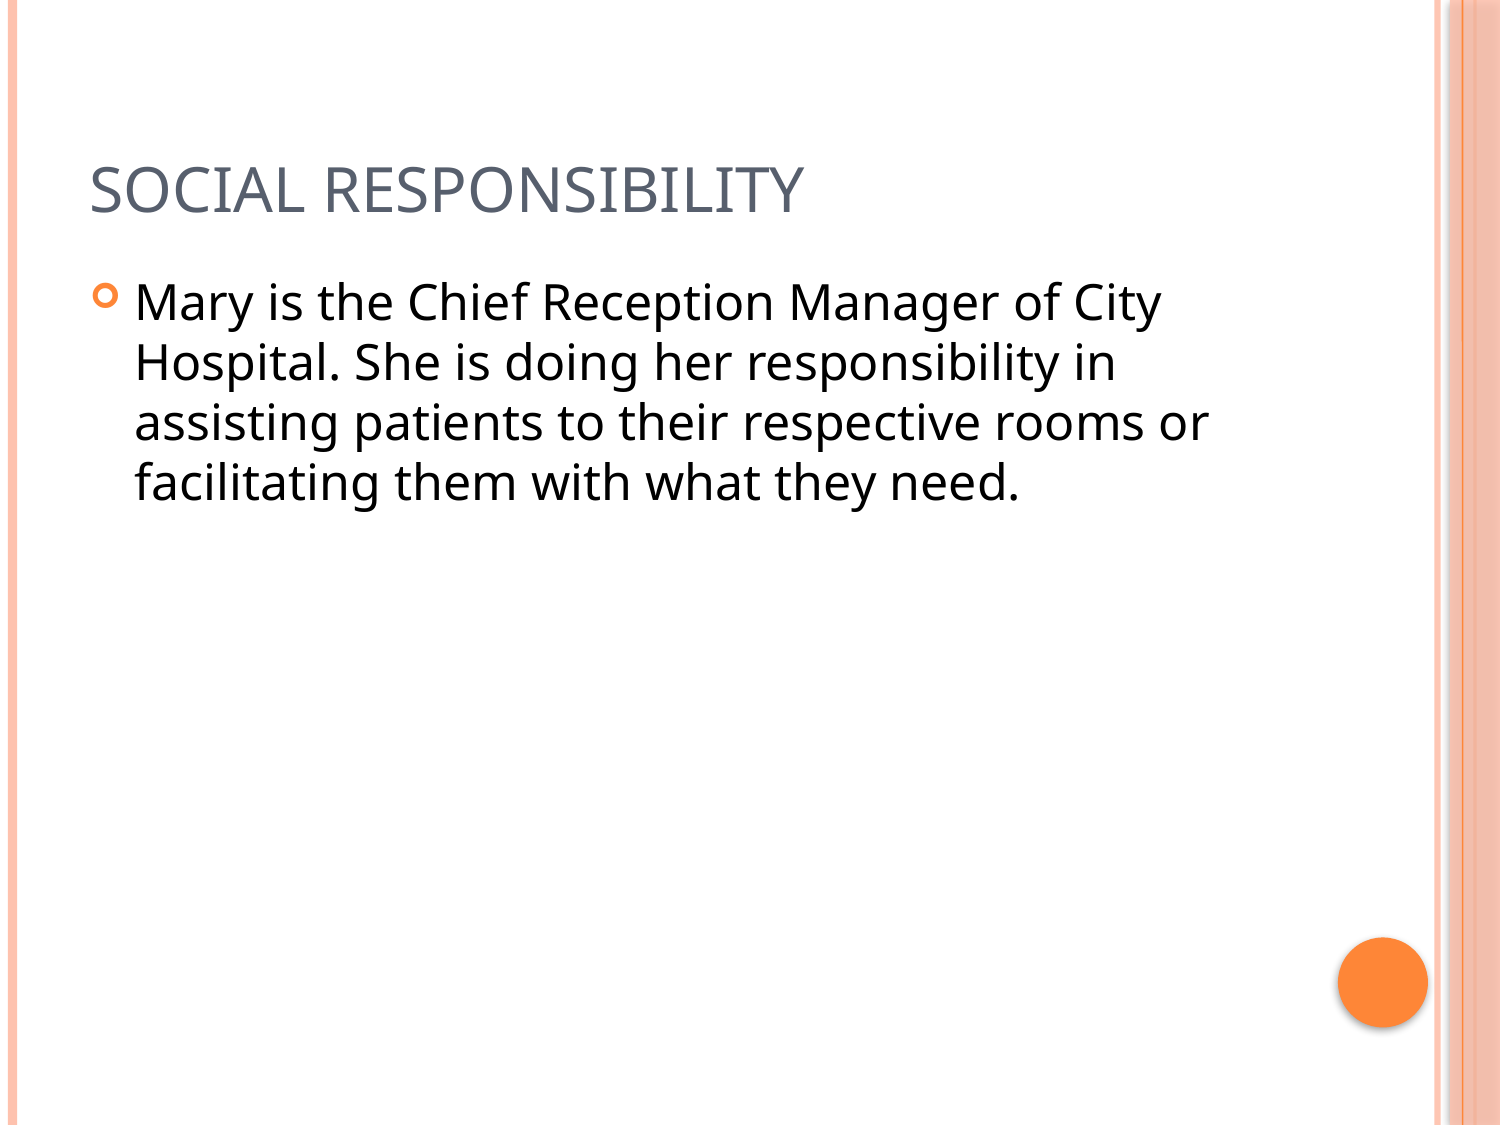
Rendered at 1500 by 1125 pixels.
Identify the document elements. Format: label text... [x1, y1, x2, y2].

list Mary is the Chief Reception Manager of City Hospital. She is doing her responsibility in assisting patients to their respective rooms or facilitating them with what they need. [75, 262, 1300, 1062]
title Social Responsibility [75, 45, 1300, 233]
